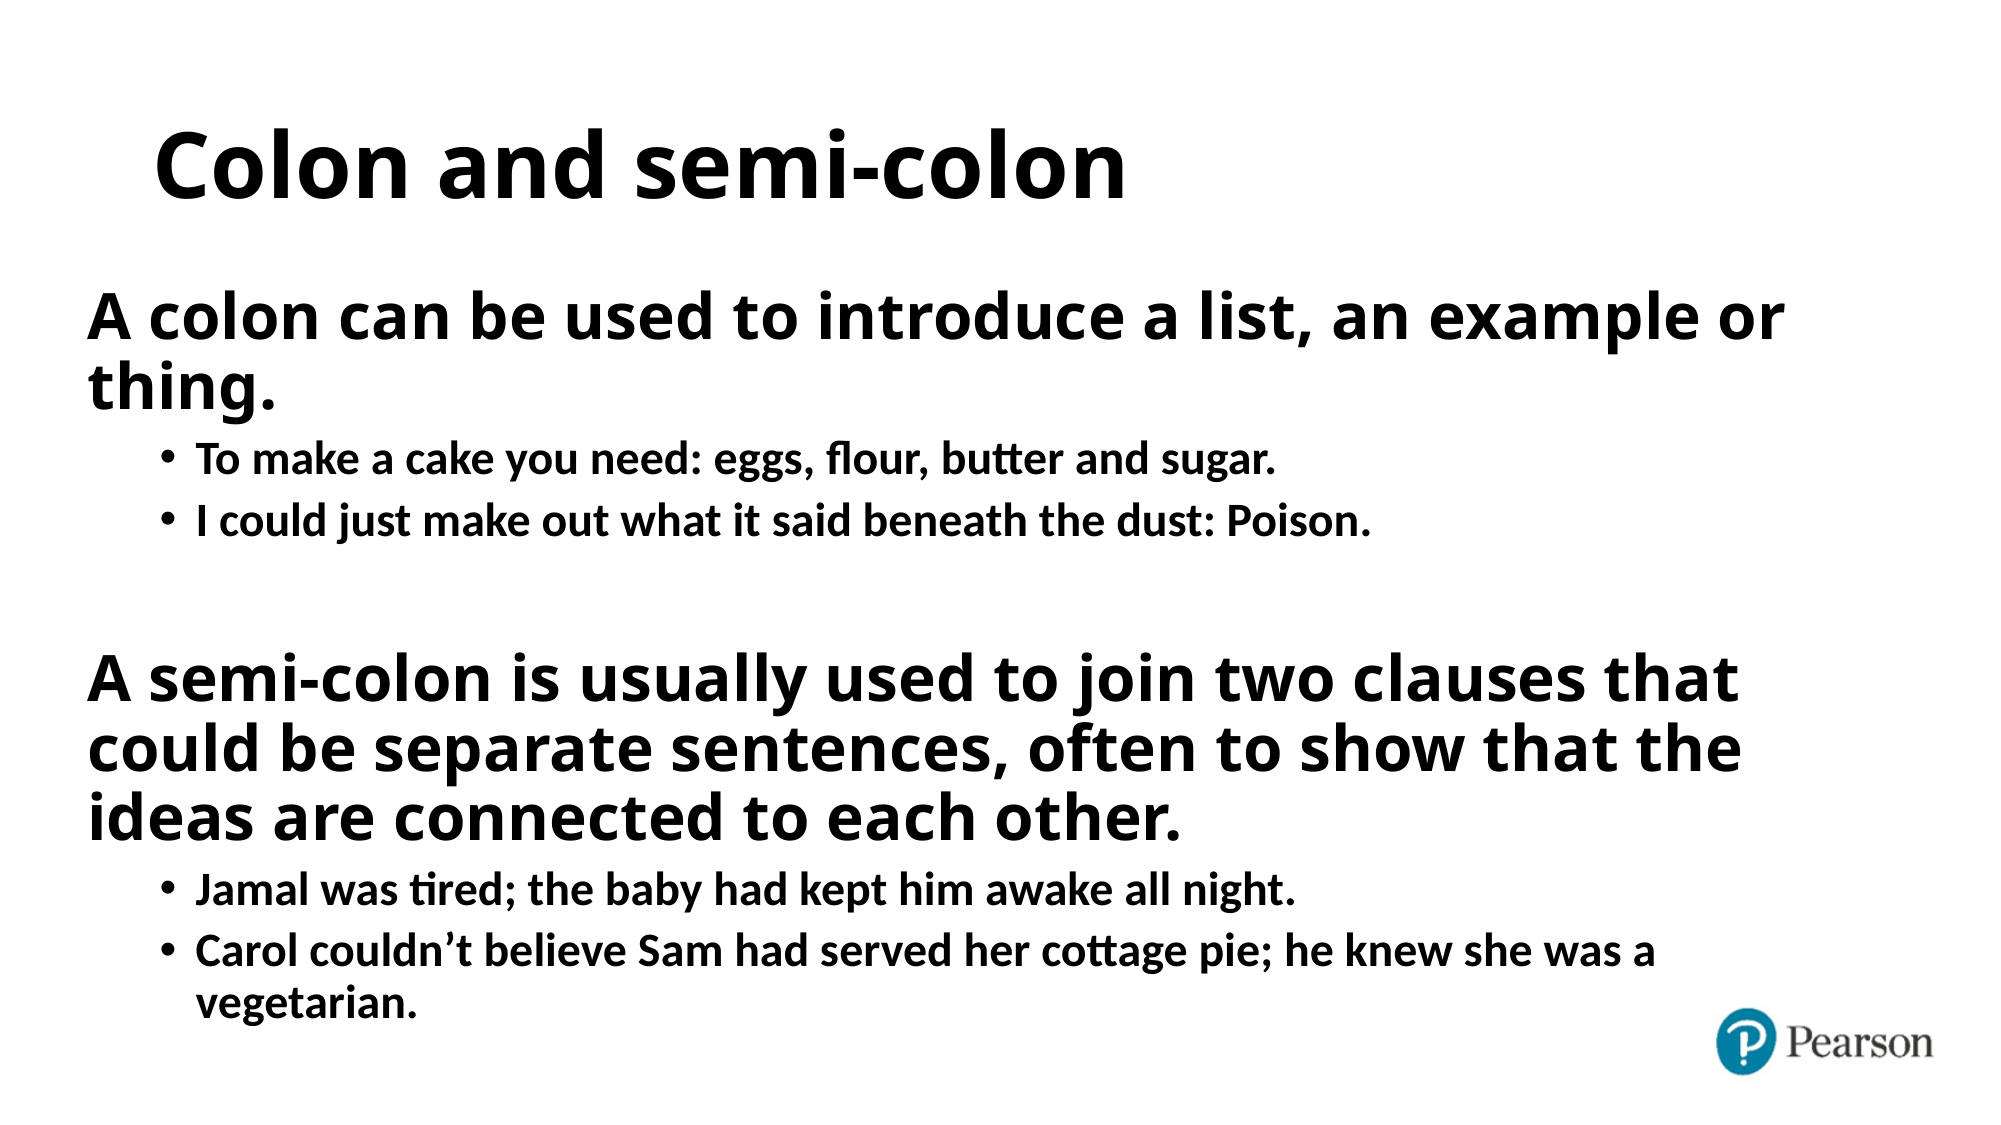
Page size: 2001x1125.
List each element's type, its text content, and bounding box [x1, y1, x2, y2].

list A colon can be used to introduce a list, an example or thing. To make a cake you need: eggs, flour, butter and sugar. I could just make out what it said beneath the dust: Poison. A semi-colon is usually used to join two clauses that could be separate sentences, often to show that the ideas are connected to each other. Jamal was tired; the baby had kept him awake all night. Carol couldn’t believe Sam had served her cottage pie; he knew she was a vegetarian. [72, 277, 1863, 1043]
picture [1706, 993, 1944, 1086]
title Colon and semi-colon [137, 59, 1863, 277]
